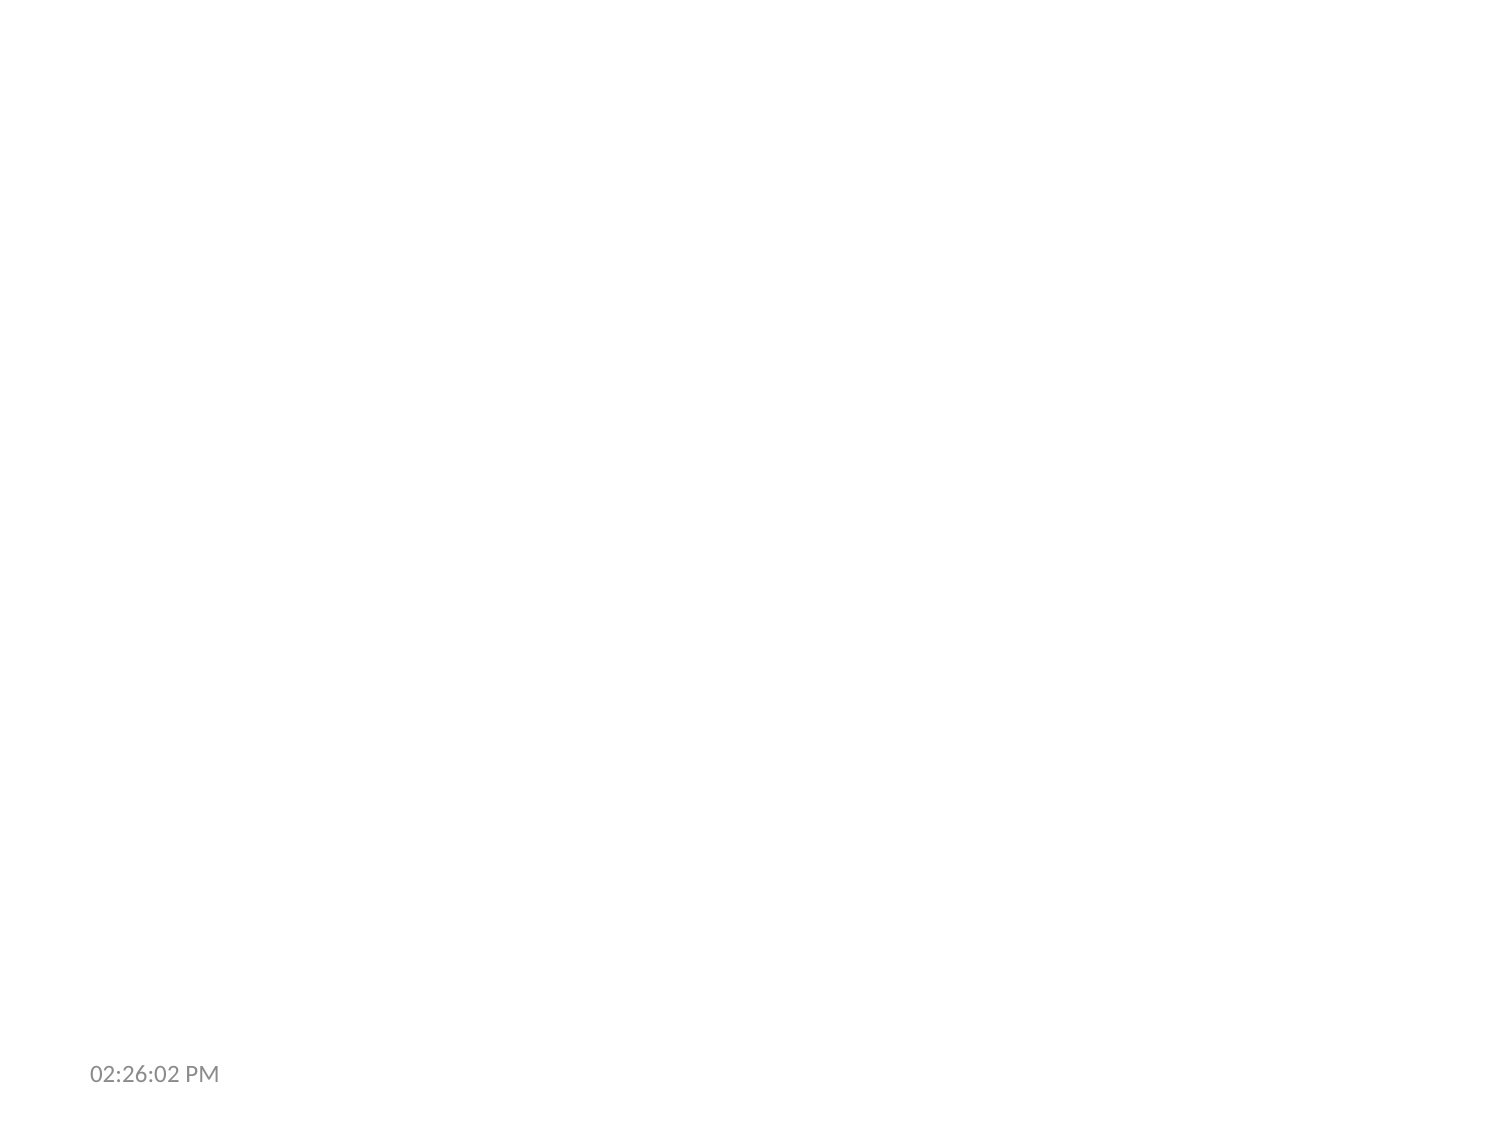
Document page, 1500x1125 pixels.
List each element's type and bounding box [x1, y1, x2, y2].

slide_number [75, 1042, 425, 1103]
